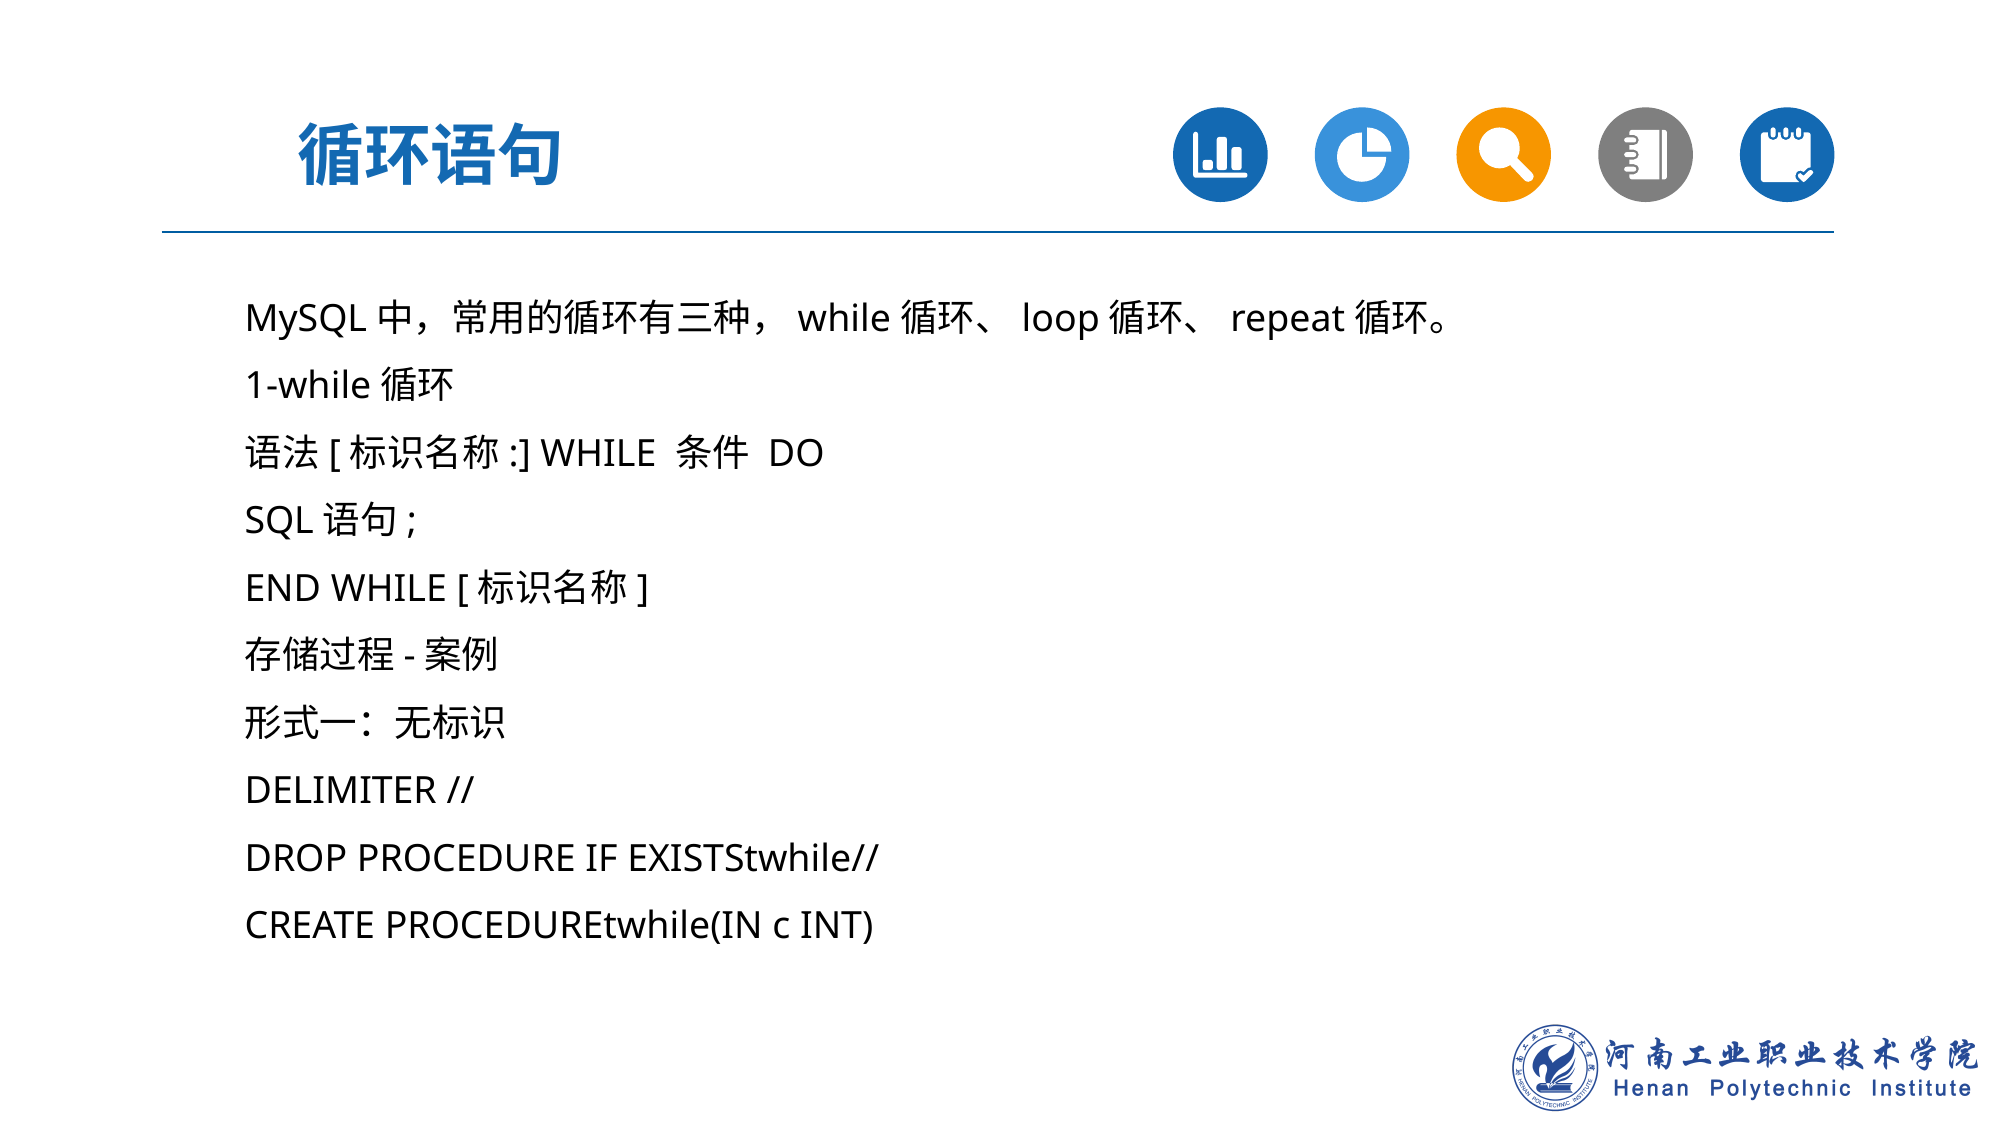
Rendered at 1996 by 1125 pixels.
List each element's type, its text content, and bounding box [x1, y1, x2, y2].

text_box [1172, 107, 1268, 203]
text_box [1456, 107, 1552, 203]
picture [1493, 1020, 1984, 1118]
text_box 循环语句 [110, 93, 752, 203]
text_box MySQL中，常用的循环有三种，while循环、loop循环、repeat循环。 1-while循环 语法[标识名称:] WHILE 条件 DO SQL语句; END WHILE [标识名称] 存储过程-案例 形式一：无标识 DELIMITER // DROP PROCEDURE IF EXISTStwhile// CREATE PROCEDUREtwhile(IN c INT) [149, 261, 1781, 948]
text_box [1598, 107, 1694, 203]
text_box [1739, 107, 1835, 203]
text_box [1314, 107, 1410, 203]
